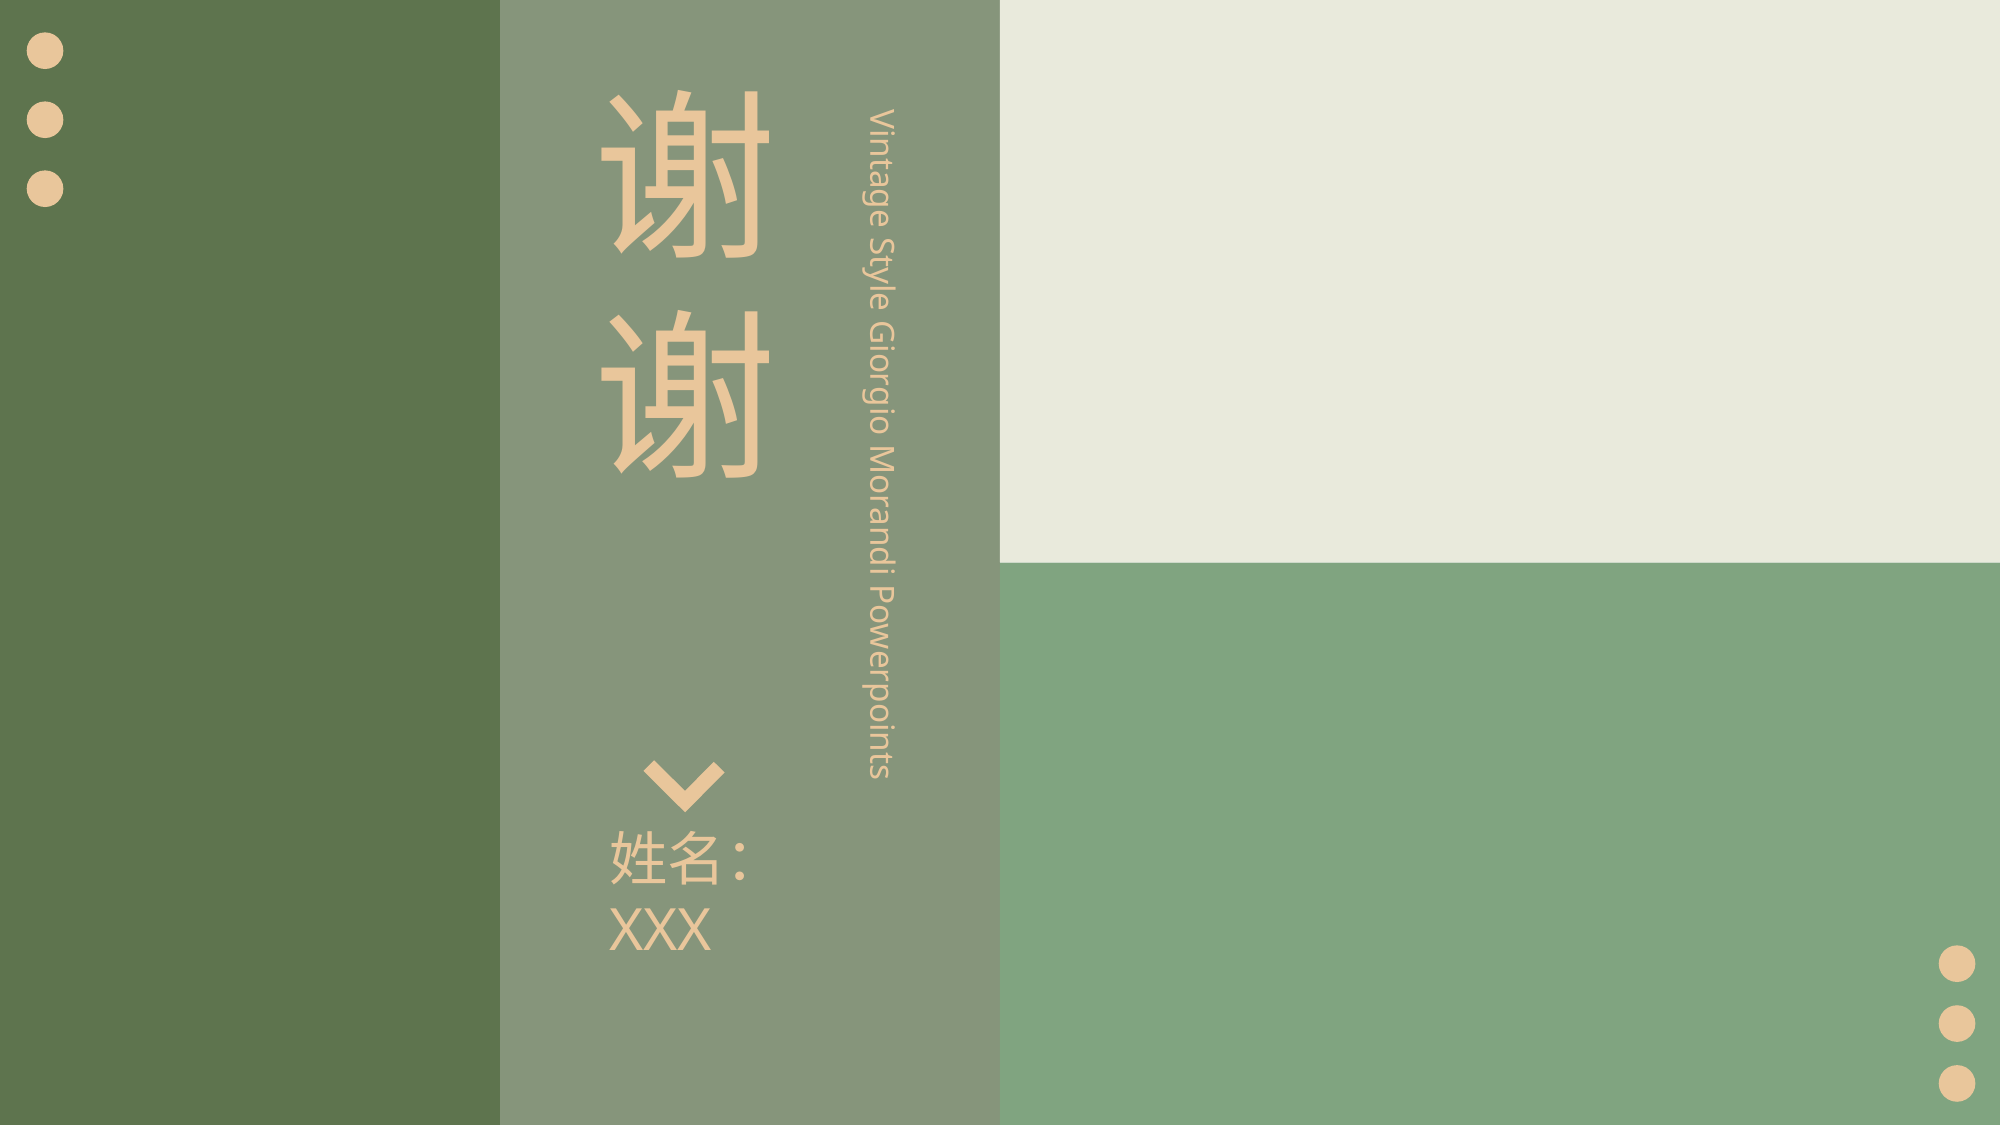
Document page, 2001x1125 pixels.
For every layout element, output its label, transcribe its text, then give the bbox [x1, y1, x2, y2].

text_box [499, 0, 999, 1125]
text_box 姓名：XXX [601, 814, 767, 971]
text_box [0, 0, 499, 1125]
text_box [1937, 944, 1977, 984]
text_box [25, 169, 65, 209]
text_box 谢谢 [585, 52, 812, 510]
text_box [25, 100, 65, 140]
text_box [999, 561, 2000, 1125]
text_box [999, 0, 2000, 561]
text_box Vintage Style Giorgio Morandi Powerpoints [856, 94, 912, 860]
text_box [25, 31, 65, 71]
text_box [642, 758, 727, 814]
text_box [1937, 1064, 1977, 1103]
text_box [1937, 1004, 1977, 1043]
